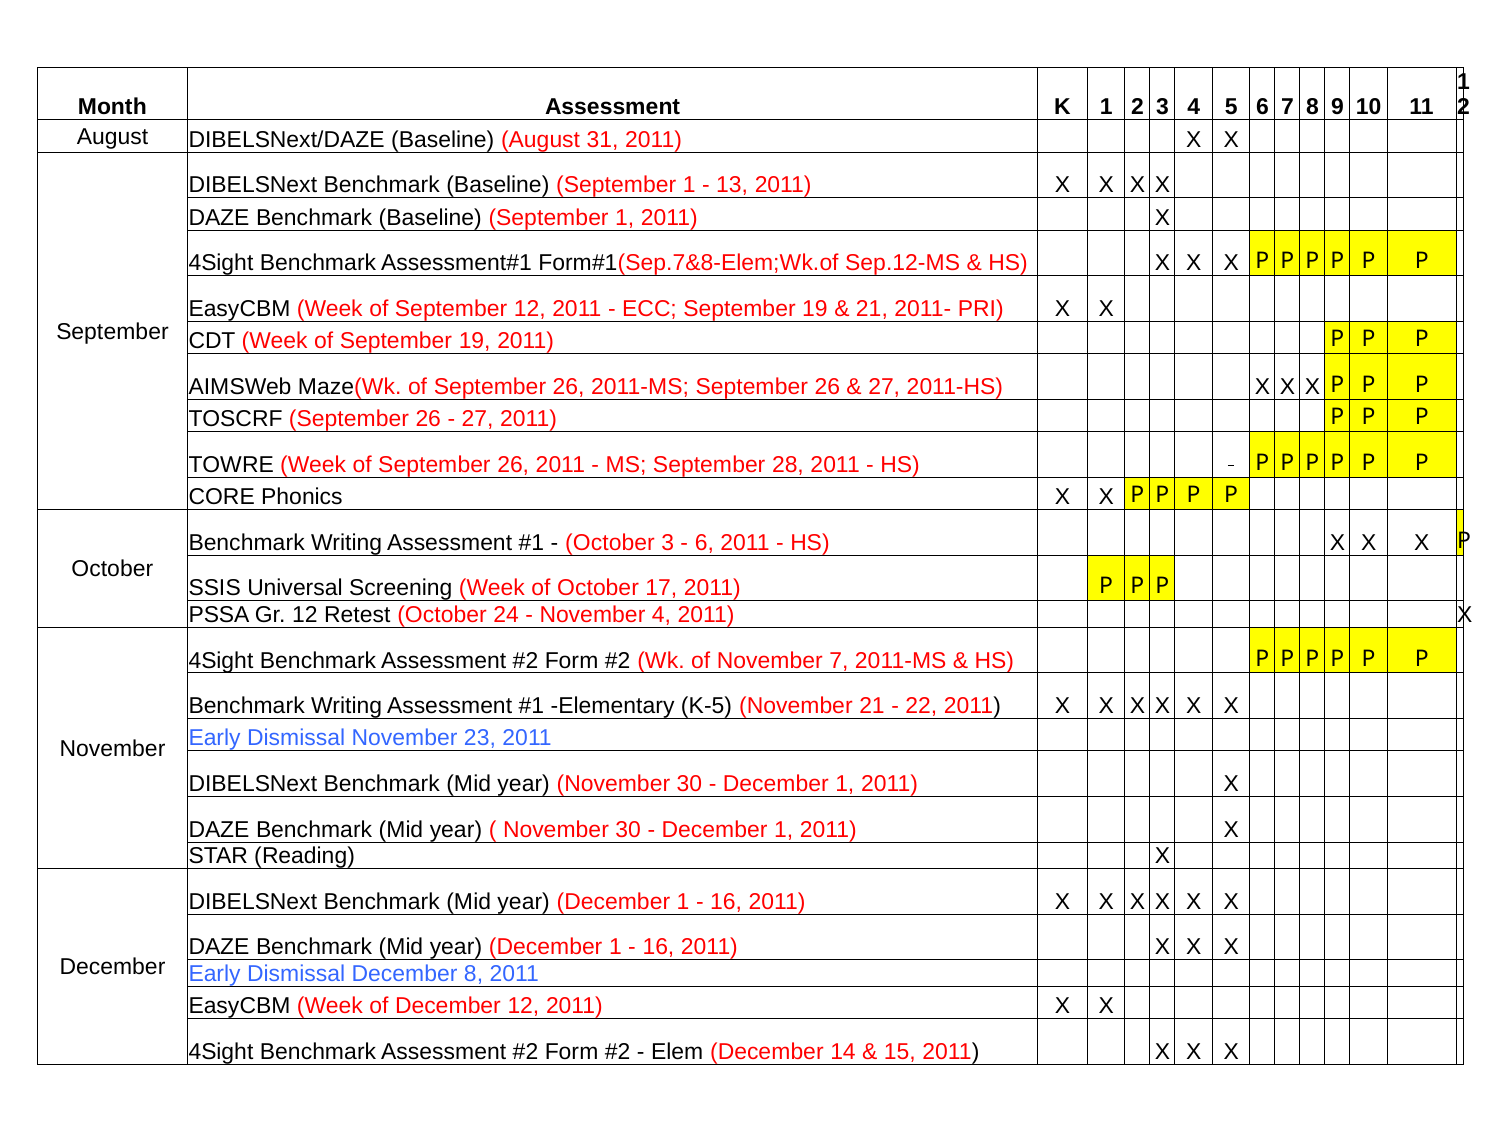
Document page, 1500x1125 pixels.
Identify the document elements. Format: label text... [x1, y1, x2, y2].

table_cell [1275, 869, 1299, 914]
table_cell [1275, 556, 1299, 600]
table_cell [1175, 751, 1212, 796]
table_cell [1300, 400, 1324, 431]
table_cell [1300, 276, 1324, 321]
table_cell X [1175, 869, 1212, 914]
table_cell [1038, 400, 1087, 431]
table_cell August [38, 120, 187, 152]
table_cell TOSCRF (September 26 - 27, 2011) [188, 400, 1037, 431]
table_cell P [1275, 231, 1299, 275]
table_cell P [1350, 354, 1387, 399]
table_header 7 [1275, 68, 1299, 119]
table_header 5 [1213, 68, 1249, 119]
table_cell [1038, 719, 1087, 750]
table_cell [1038, 751, 1087, 796]
table_cell [1457, 354, 1463, 399]
table_cell [1250, 1019, 1274, 1064]
table_cell DAZE Benchmark (Baseline) (September 1, 2011) [188, 198, 1037, 230]
table_cell [1350, 556, 1387, 600]
table_cell P [1325, 322, 1349, 353]
table_cell P [1350, 322, 1387, 353]
table_cell December [38, 869, 187, 1064]
table_cell [1350, 987, 1387, 1018]
table_cell [1088, 1019, 1124, 1064]
table_cell X [1150, 673, 1174, 718]
table_cell [1300, 673, 1324, 718]
table_cell [1088, 751, 1124, 796]
table_cell [1300, 120, 1324, 152]
table_cell [1038, 1019, 1087, 1064]
table_cell 4Sight Benchmark Assessment#1 Form#1(Sep.7&8-Elem;Wk.of Sep.12-MS & HS) [188, 231, 1037, 275]
table_cell [1300, 915, 1324, 959]
table_cell [1457, 1019, 1463, 1064]
table_cell [1038, 556, 1087, 600]
table_cell X [1350, 510, 1387, 555]
table_cell [1150, 797, 1174, 842]
table_cell [1388, 673, 1456, 718]
table_cell PSSA Gr. 12 Retest (October 24 - November 4, 2011) [188, 601, 1037, 627]
table_cell [1388, 276, 1456, 321]
table_cell P [1388, 354, 1456, 399]
table_cell [1038, 601, 1087, 627]
table_header 10 [1350, 68, 1387, 119]
table_cell [1250, 510, 1274, 555]
table_cell P [1250, 628, 1274, 672]
table_cell [1275, 400, 1299, 431]
table_cell [1150, 960, 1174, 986]
table_cell P [1300, 432, 1324, 477]
table_cell [1175, 960, 1212, 986]
table_cell P [1325, 231, 1349, 275]
table_cell [1325, 556, 1349, 600]
table_header 6 [1250, 68, 1274, 119]
table_cell [1150, 354, 1174, 399]
table_cell Benchmark Writing Assessment #1 - (October 3 - 6, 2011 - HS) [188, 510, 1037, 555]
table_cell [1275, 276, 1299, 321]
table_cell P [1150, 556, 1174, 600]
table_cell X [1150, 915, 1174, 959]
table_header K [1038, 68, 1087, 119]
table_cell [1125, 510, 1149, 555]
table_cell X [1038, 673, 1087, 718]
table_cell [1388, 1019, 1456, 1064]
table_cell X [1150, 869, 1174, 914]
table_cell X [1150, 1019, 1174, 1064]
table_cell P [1325, 400, 1349, 431]
table_cell [1125, 960, 1149, 986]
table_cell X [1213, 915, 1249, 959]
table_cell [1125, 1019, 1149, 1064]
table_cell X [1088, 987, 1124, 1018]
table_cell EasyCBM (Week of December 12, 2011) [188, 987, 1037, 1018]
table_cell X [1275, 354, 1299, 399]
table_cell DIBELSNext Benchmark (Mid year) (December 1 - 16, 2011) [188, 869, 1037, 914]
table_cell [1325, 915, 1349, 959]
table_cell [1250, 120, 1274, 152]
table_cell [1300, 843, 1324, 868]
table_cell X [1088, 276, 1124, 321]
table_cell X [1125, 673, 1149, 718]
table_cell [1213, 153, 1249, 197]
table_cell October [38, 510, 187, 627]
table_cell P [1275, 628, 1299, 672]
table_cell Benchmark Writing Assessment #1 -Elementary (K-5) (November 21 - 22, 2011) [188, 673, 1037, 718]
table_cell [1175, 719, 1212, 750]
table_cell [1457, 673, 1463, 718]
table_cell X [1300, 354, 1324, 399]
table_cell [1088, 510, 1124, 555]
table_cell [1213, 719, 1249, 750]
table_cell [1213, 843, 1249, 868]
table_cell P [1213, 478, 1249, 509]
table_cell [1275, 960, 1299, 986]
table_cell [1457, 231, 1463, 275]
table_cell [1388, 797, 1456, 842]
table_cell [1150, 719, 1174, 750]
table_cell [1150, 322, 1174, 353]
table_cell P [1350, 432, 1387, 477]
table_cell Early Dismissal November 23, 2011 [188, 719, 1037, 750]
table_header 2 [1125, 68, 1149, 119]
table_cell [1250, 198, 1274, 230]
table_cell X [1250, 354, 1274, 399]
table_cell [1250, 987, 1274, 1018]
table_cell [1038, 231, 1087, 275]
table_cell X [1213, 1019, 1249, 1064]
table_cell [1088, 432, 1124, 477]
table_cell [1250, 869, 1274, 914]
table_header Month [38, 68, 187, 119]
table_cell [1250, 719, 1274, 750]
table_cell P [1388, 400, 1456, 431]
table_cell P [1250, 432, 1274, 477]
table_cell [1150, 628, 1174, 672]
table_cell [1250, 322, 1274, 353]
table_cell X [1175, 120, 1212, 152]
table_cell [1457, 322, 1463, 353]
table_cell [1300, 510, 1324, 555]
table_cell STAR (Reading) [188, 843, 1037, 868]
table_cell [1175, 556, 1212, 600]
table_cell DAZE Benchmark (Mid year) (December 1 - 16, 2011) [188, 915, 1037, 959]
table_cell [1125, 322, 1149, 353]
table_cell CDT (Week of September 19, 2011) [188, 322, 1037, 353]
table_cell [1388, 120, 1456, 152]
table_cell [1125, 400, 1149, 431]
table_cell [1350, 751, 1387, 796]
table_cell P [1175, 478, 1212, 509]
table_cell [1325, 198, 1349, 230]
table_cell [1350, 153, 1387, 197]
table_cell [1088, 601, 1124, 627]
table_cell P [1350, 400, 1387, 431]
table_cell [1213, 354, 1249, 399]
table_cell X [1175, 673, 1212, 718]
table_cell [1457, 719, 1463, 750]
table_header 9 [1325, 68, 1349, 119]
table_cell [1250, 751, 1274, 796]
table_cell [1457, 960, 1463, 986]
table_cell [1350, 797, 1387, 842]
table_cell X [1088, 673, 1124, 718]
table_cell [1388, 751, 1456, 796]
table_cell X [1213, 797, 1249, 842]
table_cell [1275, 510, 1299, 555]
table_header 11 [1388, 68, 1456, 119]
table_cell X [1175, 915, 1212, 959]
table_cell SSIS Universal Screening (Week of October 17, 2011) [188, 556, 1037, 600]
table_cell [1457, 276, 1463, 321]
table_cell [1213, 987, 1249, 1018]
table_cell [1175, 400, 1212, 431]
table_cell [1150, 432, 1174, 477]
table_cell X [1038, 276, 1087, 321]
table_cell [1325, 1019, 1349, 1064]
table_cell [1125, 628, 1149, 672]
table_cell [1250, 153, 1274, 197]
table_cell [1350, 960, 1387, 986]
table_cell [1150, 601, 1174, 627]
table_cell [1125, 354, 1149, 399]
table_cell [1275, 120, 1299, 152]
table_cell [1213, 276, 1249, 321]
table_cell [1300, 601, 1324, 627]
table_cell [1275, 322, 1299, 353]
table_cell [1175, 432, 1212, 477]
table_cell EasyCBM (Week of September 12, 2011 - ECC; September 19 & 21, 2011- PRI) [188, 276, 1037, 321]
table_cell P [1250, 231, 1274, 275]
table_cell [1038, 915, 1087, 959]
table_cell P [1125, 478, 1149, 509]
table_cell [1300, 198, 1324, 230]
table_cell X [1088, 478, 1124, 509]
table_cell X [1150, 153, 1174, 197]
table_cell [1250, 478, 1274, 509]
table_cell [1457, 628, 1463, 672]
table_cell [1325, 960, 1349, 986]
table_cell [1457, 869, 1463, 914]
table_cell [1088, 843, 1124, 868]
table_cell [1275, 797, 1299, 842]
table_cell [1150, 987, 1174, 1018]
table_cell [1175, 987, 1212, 1018]
table_cell [1457, 987, 1463, 1018]
table_cell [1038, 510, 1087, 555]
table_cell [1175, 198, 1212, 230]
table_cell [1213, 601, 1249, 627]
table_cell [1038, 843, 1087, 868]
table_cell [1088, 960, 1124, 986]
table_cell [1150, 400, 1174, 431]
table_cell X [1213, 751, 1249, 796]
table_cell [1388, 915, 1456, 959]
table_cell [1125, 432, 1149, 477]
table_cell [1088, 354, 1124, 399]
table_cell [1350, 915, 1387, 959]
table_cell [1275, 987, 1299, 1018]
table_cell X [1213, 869, 1249, 914]
table_cell [1325, 153, 1349, 197]
table_cell [1088, 120, 1124, 152]
table_cell X [1388, 510, 1456, 555]
table_cell [1125, 843, 1149, 868]
table_cell [1275, 198, 1299, 230]
table_cell [1325, 751, 1349, 796]
table_cell X [1038, 987, 1087, 1018]
table_cell P [1388, 628, 1456, 672]
table_cell [1150, 751, 1174, 796]
table_cell [1125, 987, 1149, 1018]
table_cell [1388, 153, 1456, 197]
table_header 4 [1175, 68, 1212, 119]
table_cell X [1175, 231, 1212, 275]
table_cell [1457, 153, 1463, 197]
table_cell [1325, 478, 1349, 509]
table_cell X [1125, 869, 1149, 914]
table_cell [1213, 960, 1249, 986]
table_cell P [1125, 556, 1149, 600]
table_cell [1457, 751, 1463, 796]
table_cell [1300, 322, 1324, 353]
table_cell DAZE Benchmark (Mid year) ( November 30 - December 1, 2011) [188, 797, 1037, 842]
table_cell [1088, 719, 1124, 750]
table_cell [1275, 751, 1299, 796]
table_cell P [1300, 231, 1324, 275]
table_cell [1038, 354, 1087, 399]
table_cell [1350, 1019, 1387, 1064]
table_cell [1275, 915, 1299, 959]
table_cell [1457, 400, 1463, 431]
table_cell [1275, 478, 1299, 509]
table_cell [1275, 719, 1299, 750]
table_cell [1213, 322, 1249, 353]
table_cell X [1088, 869, 1124, 914]
table_cell [1325, 843, 1349, 868]
table_cell X [1457, 601, 1463, 627]
table_cell [1125, 751, 1149, 796]
table_cell [1457, 843, 1463, 868]
table_cell [1088, 628, 1124, 672]
table_cell X [1150, 198, 1174, 230]
table_cell [1250, 673, 1274, 718]
table_cell [1457, 120, 1463, 152]
table_cell [1250, 797, 1274, 842]
table_cell [1457, 556, 1463, 600]
table_cell [1325, 120, 1349, 152]
table_cell [1275, 1019, 1299, 1064]
table_cell September [38, 153, 187, 509]
table_cell [1457, 198, 1463, 230]
table_cell [1350, 673, 1387, 718]
table_cell P [1388, 322, 1456, 353]
table_cell [1388, 198, 1456, 230]
table_cell [1275, 843, 1299, 868]
table_cell [1300, 751, 1324, 796]
table_cell [1325, 601, 1349, 627]
table_cell P [1150, 478, 1174, 509]
table_cell DIBELSNext Benchmark (Mid year) (November 30 - December 1, 2011) [188, 751, 1037, 796]
table_header 3 [1150, 68, 1174, 119]
table_cell [1325, 987, 1349, 1018]
table_cell AIMSWeb Maze(Wk. of September 26, 2011-MS; September 26 & 27, 2011-HS) [188, 354, 1037, 399]
table_cell X [1213, 231, 1249, 275]
table_cell X [1213, 673, 1249, 718]
table_cell [1300, 719, 1324, 750]
table_cell [1300, 869, 1324, 914]
table_cell [1175, 601, 1212, 627]
table_cell [1300, 987, 1324, 1018]
table_cell [1350, 843, 1387, 868]
table_cell [1250, 601, 1274, 627]
table_cell [1325, 797, 1349, 842]
table_cell [1300, 153, 1324, 197]
table_cell [1300, 478, 1324, 509]
table_cell P [1325, 628, 1349, 672]
table_cell [1213, 556, 1249, 600]
table_cell [1088, 231, 1124, 275]
table_cell [1457, 478, 1463, 509]
table_cell [1088, 198, 1124, 230]
table_cell X [1150, 843, 1174, 868]
table_cell [1350, 478, 1387, 509]
table_cell [1350, 719, 1387, 750]
table_cell [1038, 198, 1087, 230]
table_cell [1325, 869, 1349, 914]
table_cell X [1038, 869, 1087, 914]
table_cell [1275, 601, 1299, 627]
table_cell [1038, 797, 1087, 842]
table_cell [1250, 915, 1274, 959]
table_cell P [1325, 432, 1349, 477]
table_cell [1213, 628, 1249, 672]
table_cell P [1388, 432, 1456, 477]
table_header 12 [1457, 68, 1463, 119]
table_cell X [1088, 153, 1124, 197]
table_header Assessment [188, 68, 1037, 119]
table_cell P [1088, 556, 1124, 600]
table_cell [1350, 120, 1387, 152]
table_cell [1457, 432, 1463, 477]
table_cell [1213, 432, 1249, 477]
table_cell [1175, 276, 1212, 321]
table_cell [1125, 120, 1149, 152]
table_cell P [1275, 432, 1299, 477]
table_cell [1350, 601, 1387, 627]
table_cell November [38, 628, 187, 868]
table_cell [1213, 510, 1249, 555]
table_cell [1388, 843, 1456, 868]
table_cell [1300, 556, 1324, 600]
table_header 8 [1300, 68, 1324, 119]
table_cell [1088, 797, 1124, 842]
table_cell [1175, 843, 1212, 868]
table_cell X [1038, 153, 1087, 197]
table_cell [1350, 198, 1387, 230]
table_cell [1213, 198, 1249, 230]
table_cell X [1150, 231, 1174, 275]
table_cell [1038, 120, 1087, 152]
table_cell [1175, 322, 1212, 353]
table_cell DIBELSNext Benchmark (Baseline) (September 1 - 13, 2011) [188, 153, 1037, 197]
table_cell [1125, 915, 1149, 959]
table_cell [1457, 915, 1463, 959]
table_cell [1275, 153, 1299, 197]
table_cell [1325, 276, 1349, 321]
table_cell [1125, 601, 1149, 627]
table_cell [1088, 915, 1124, 959]
table_cell [1250, 400, 1274, 431]
table_cell [1388, 869, 1456, 914]
table_cell [1388, 601, 1456, 627]
table_cell [1175, 628, 1212, 672]
table_cell [1038, 322, 1087, 353]
table_cell [1088, 322, 1124, 353]
table_cell [1150, 276, 1174, 321]
table_cell [1150, 120, 1174, 152]
table_cell X [1038, 478, 1087, 509]
table_cell X [1213, 120, 1249, 152]
table_cell 4Sight Benchmark Assessment #2 Form #2 (Wk. of November 7, 2011-MS & HS) [188, 628, 1037, 672]
table_cell X [1175, 1019, 1212, 1064]
table_cell [1300, 960, 1324, 986]
table_cell DIBELSNext/DAZE (Baseline) (August 31, 2011) [188, 120, 1037, 152]
table_cell X [1125, 153, 1149, 197]
table_cell [1388, 719, 1456, 750]
table_cell [1038, 628, 1087, 672]
table_header 1 [1088, 68, 1124, 119]
table_cell [1150, 510, 1174, 555]
table_cell [1125, 276, 1149, 321]
table_cell [1350, 276, 1387, 321]
table_cell [1388, 960, 1456, 986]
table_cell P [1350, 628, 1387, 672]
table_cell P [1388, 231, 1456, 275]
table_cell X [1325, 510, 1349, 555]
table_cell [1125, 231, 1149, 275]
table_cell [1300, 1019, 1324, 1064]
table_cell [1388, 478, 1456, 509]
table_cell [1250, 960, 1274, 986]
table_cell [1325, 673, 1349, 718]
table_cell [1038, 960, 1087, 986]
table_cell [1325, 719, 1349, 750]
table_cell P [1325, 354, 1349, 399]
table_cell [1125, 719, 1149, 750]
table_cell 4Sight Benchmark Assessment #2 Form #2 - Elem (December 14 & 15, 2011) [188, 1019, 1037, 1064]
table_cell Early Dismissal December 8, 2011 [188, 960, 1037, 986]
table_cell P [1300, 628, 1324, 672]
table_cell [1457, 797, 1463, 842]
table_cell [1088, 400, 1124, 431]
table_cell [1250, 556, 1274, 600]
table_cell [1125, 198, 1149, 230]
table_cell [1275, 673, 1299, 718]
table_cell [1250, 843, 1274, 868]
table_cell [1125, 797, 1149, 842]
table_cell P [1457, 510, 1463, 555]
table_cell [1350, 869, 1387, 914]
table_cell P [1350, 231, 1387, 275]
table_cell [1388, 987, 1456, 1018]
table_cell [1175, 510, 1212, 555]
table_cell [1175, 354, 1212, 399]
table_cell TOWRE (Week of September 26, 2011 - MS; September 28, 2011 - HS) [188, 432, 1037, 477]
table_cell [1038, 432, 1087, 477]
table_cell [1175, 153, 1212, 197]
table_cell [1250, 276, 1274, 321]
table_cell [1300, 797, 1324, 842]
table_cell CORE Phonics [188, 478, 1037, 509]
table_cell [1175, 797, 1212, 842]
table_cell [1388, 556, 1456, 600]
table_cell [1213, 400, 1249, 431]
